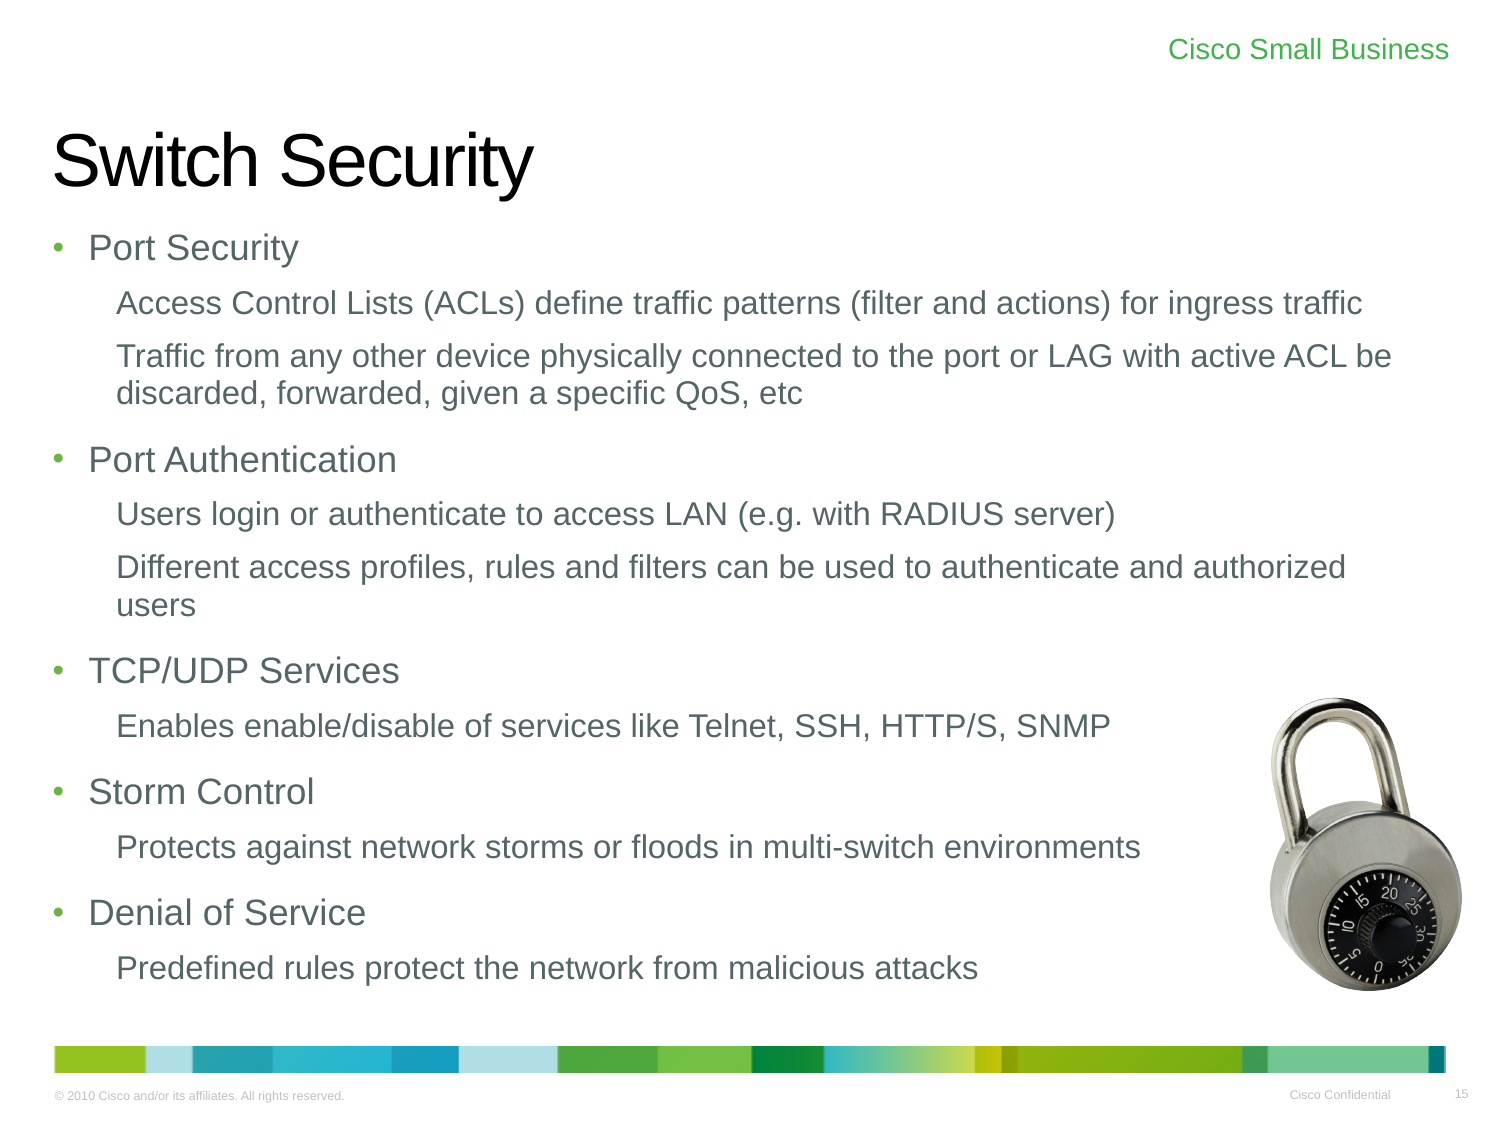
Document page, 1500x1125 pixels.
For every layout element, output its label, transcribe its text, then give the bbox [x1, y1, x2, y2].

title Switch Security [37, 70, 1447, 209]
list Port Security Access Control Lists (ACLs) define traffic patterns (filter and actions) for ingress traffic Traffic from any other device physically connected to the port or LAG with active ACL be discarded, forwarded, given a specific QoS, etc Port Authentication Users login or authenticate to access LAN (e.g. with RADIUS server) Different access profiles, rules and filters can be used to authenticate and authorized users TCP/UDP Services Enables enable/disable of services like Telnet, SSH, HTTP/S, SNMP Storm Control Protects against network storms or floods in multi-switch environments Denial of Service Predefined rules protect the network from malicious attacks [37, 219, 1443, 1004]
picture [1266, 693, 1466, 995]
picture [54, 1046, 1446, 1073]
